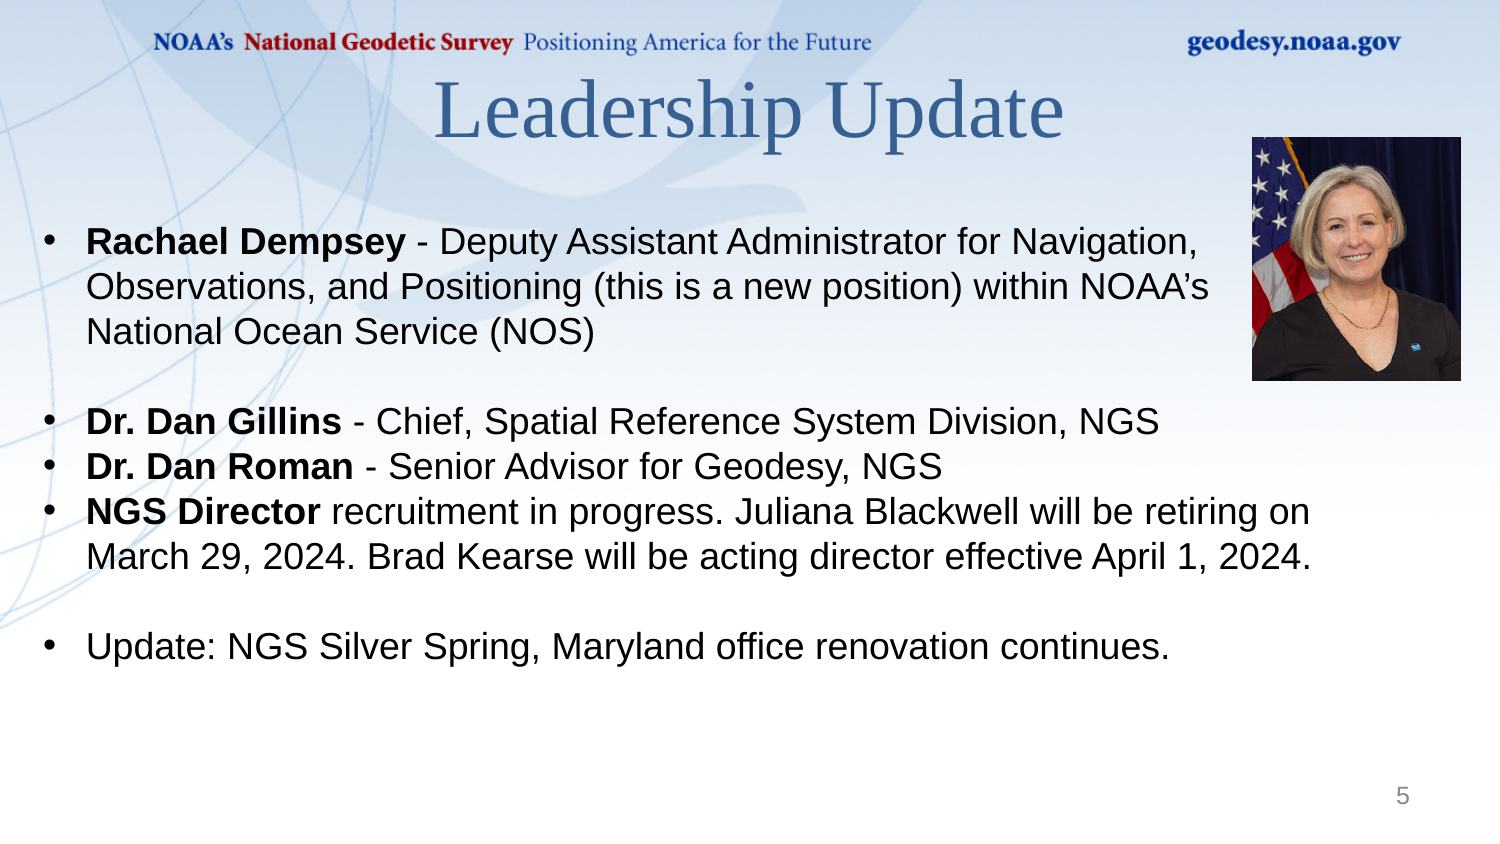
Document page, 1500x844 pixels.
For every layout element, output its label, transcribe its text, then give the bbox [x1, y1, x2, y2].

title Leadership Update [75, 33, 1425, 175]
slide_number ‹#› [1074, 772, 1425, 817]
text_box Rachael Dempsey - Deputy Assistant Administrator for Navigation, Observations, and Positioning (this is a new position) within NOAA’s National Ocean Service (NOS) Dr. Dan Gillins - Chief, Spatial Reference System Division, NGS Dr. Dan Roman - Senior Advisor for Geodesy, NGS NGS Director recruitment in progress. Juliana Blackwell will be retiring on March 29, 2024. Brad Kearse will be acting director effective April 1, 2024. Update: NGS Silver Spring, Maryland office renovation continues. [23, 202, 1358, 683]
picture [0, 0, 1500, 844]
